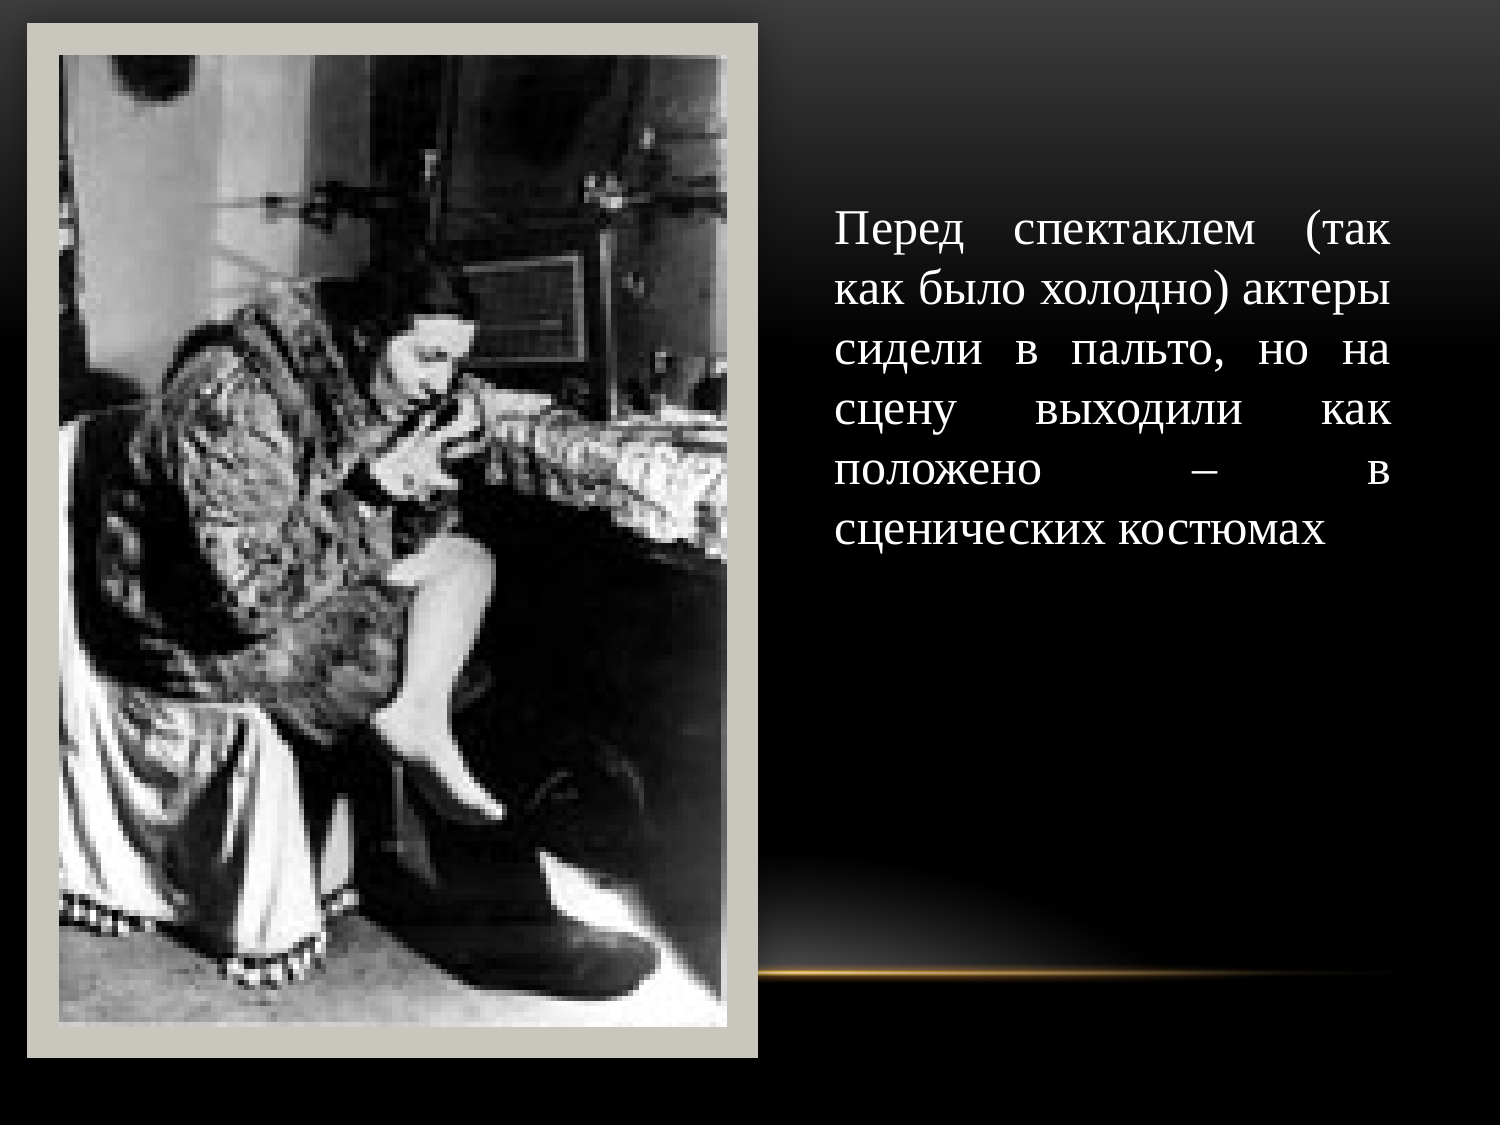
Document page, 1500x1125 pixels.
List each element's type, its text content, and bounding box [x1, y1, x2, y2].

text_box Перед спектаклем (так как было холодно) актеры сидели в пальто, но на сцену выходили как положено – в сценических костюмах [820, 187, 1407, 563]
picture [0, 0, 1500, 1125]
